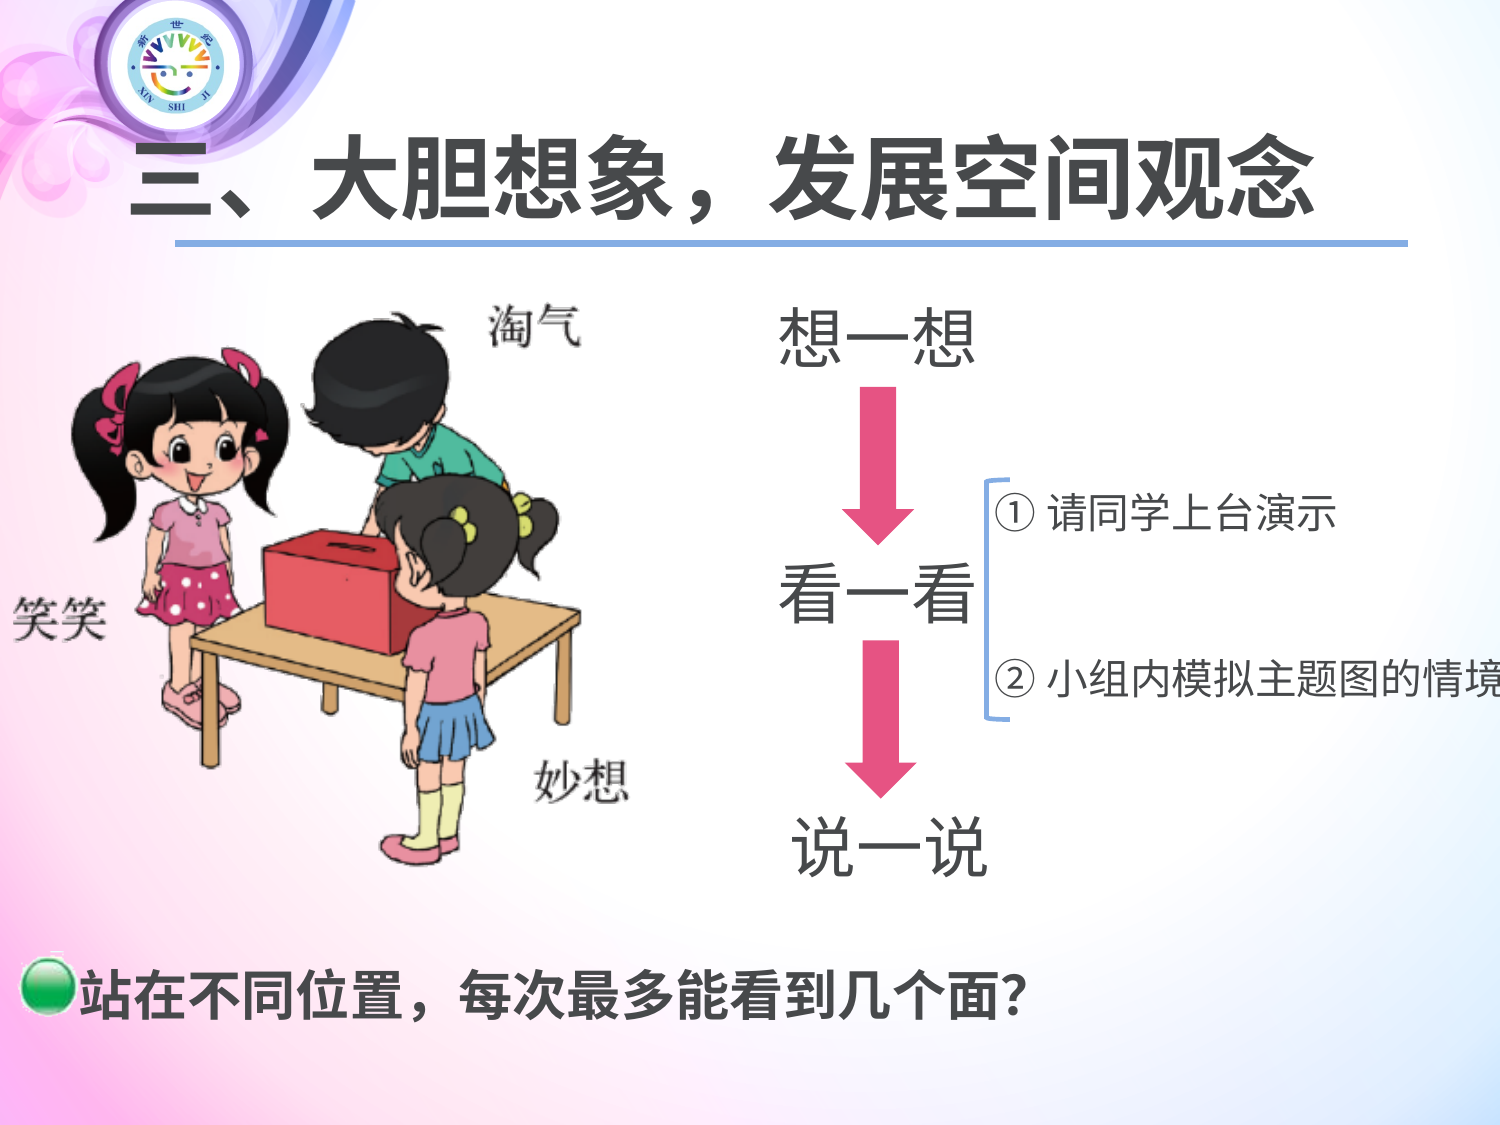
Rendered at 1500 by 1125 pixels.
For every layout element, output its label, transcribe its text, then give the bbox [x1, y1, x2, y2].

text_box ②小组内模拟主题图的情境 [979, 645, 986, 710]
text_box ①请同学上台演示 [1010, 479, 1354, 545]
text_box [842, 639, 920, 801]
text_box ①请同学上台演示 [979, 479, 991, 545]
text_box ②小组内模拟主题图的情境 [1010, 645, 1500, 710]
text_box 三、大胆想象，发展空间观念 [110, 113, 1408, 239]
text_box [839, 385, 917, 544]
picture [0, 0, 1500, 1125]
text_box 说一说 [774, 798, 1005, 894]
text_box 想一想 [762, 289, 993, 384]
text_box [17, 934, 1459, 1035]
text_box [986, 479, 1010, 721]
text_box 看一看 [762, 544, 986, 639]
